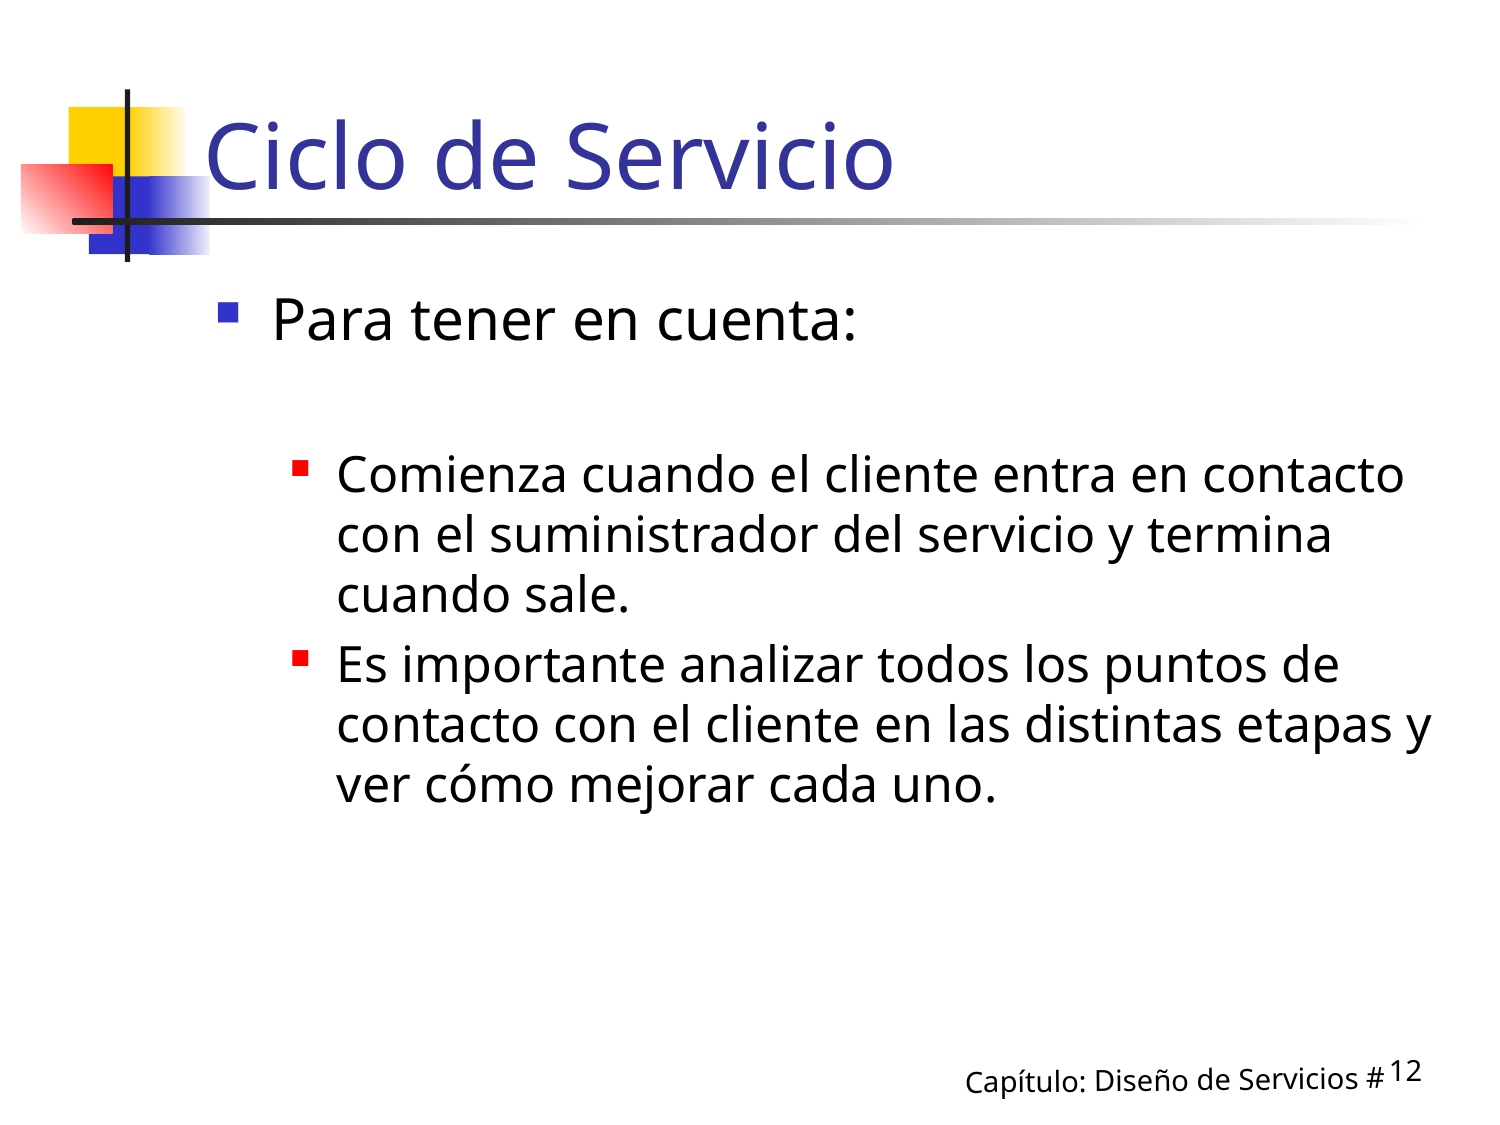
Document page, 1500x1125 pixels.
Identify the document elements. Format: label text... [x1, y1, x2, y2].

slide_number 12 [1124, 1024, 1438, 1101]
list Para tener en cuenta: Comienza cuando el cliente entra en contacto con el suministrador del servicio y termina cuando sale. Es importante analizar todos los puntos de contacto con el cliente en las distintas etapas y ver cómo mejorar cada uno. [199, 274, 1476, 1007]
title Ciclo de Servicio [188, 27, 1468, 216]
footer Capítulo: Diseño de Servicios # [936, 1028, 1414, 1108]
